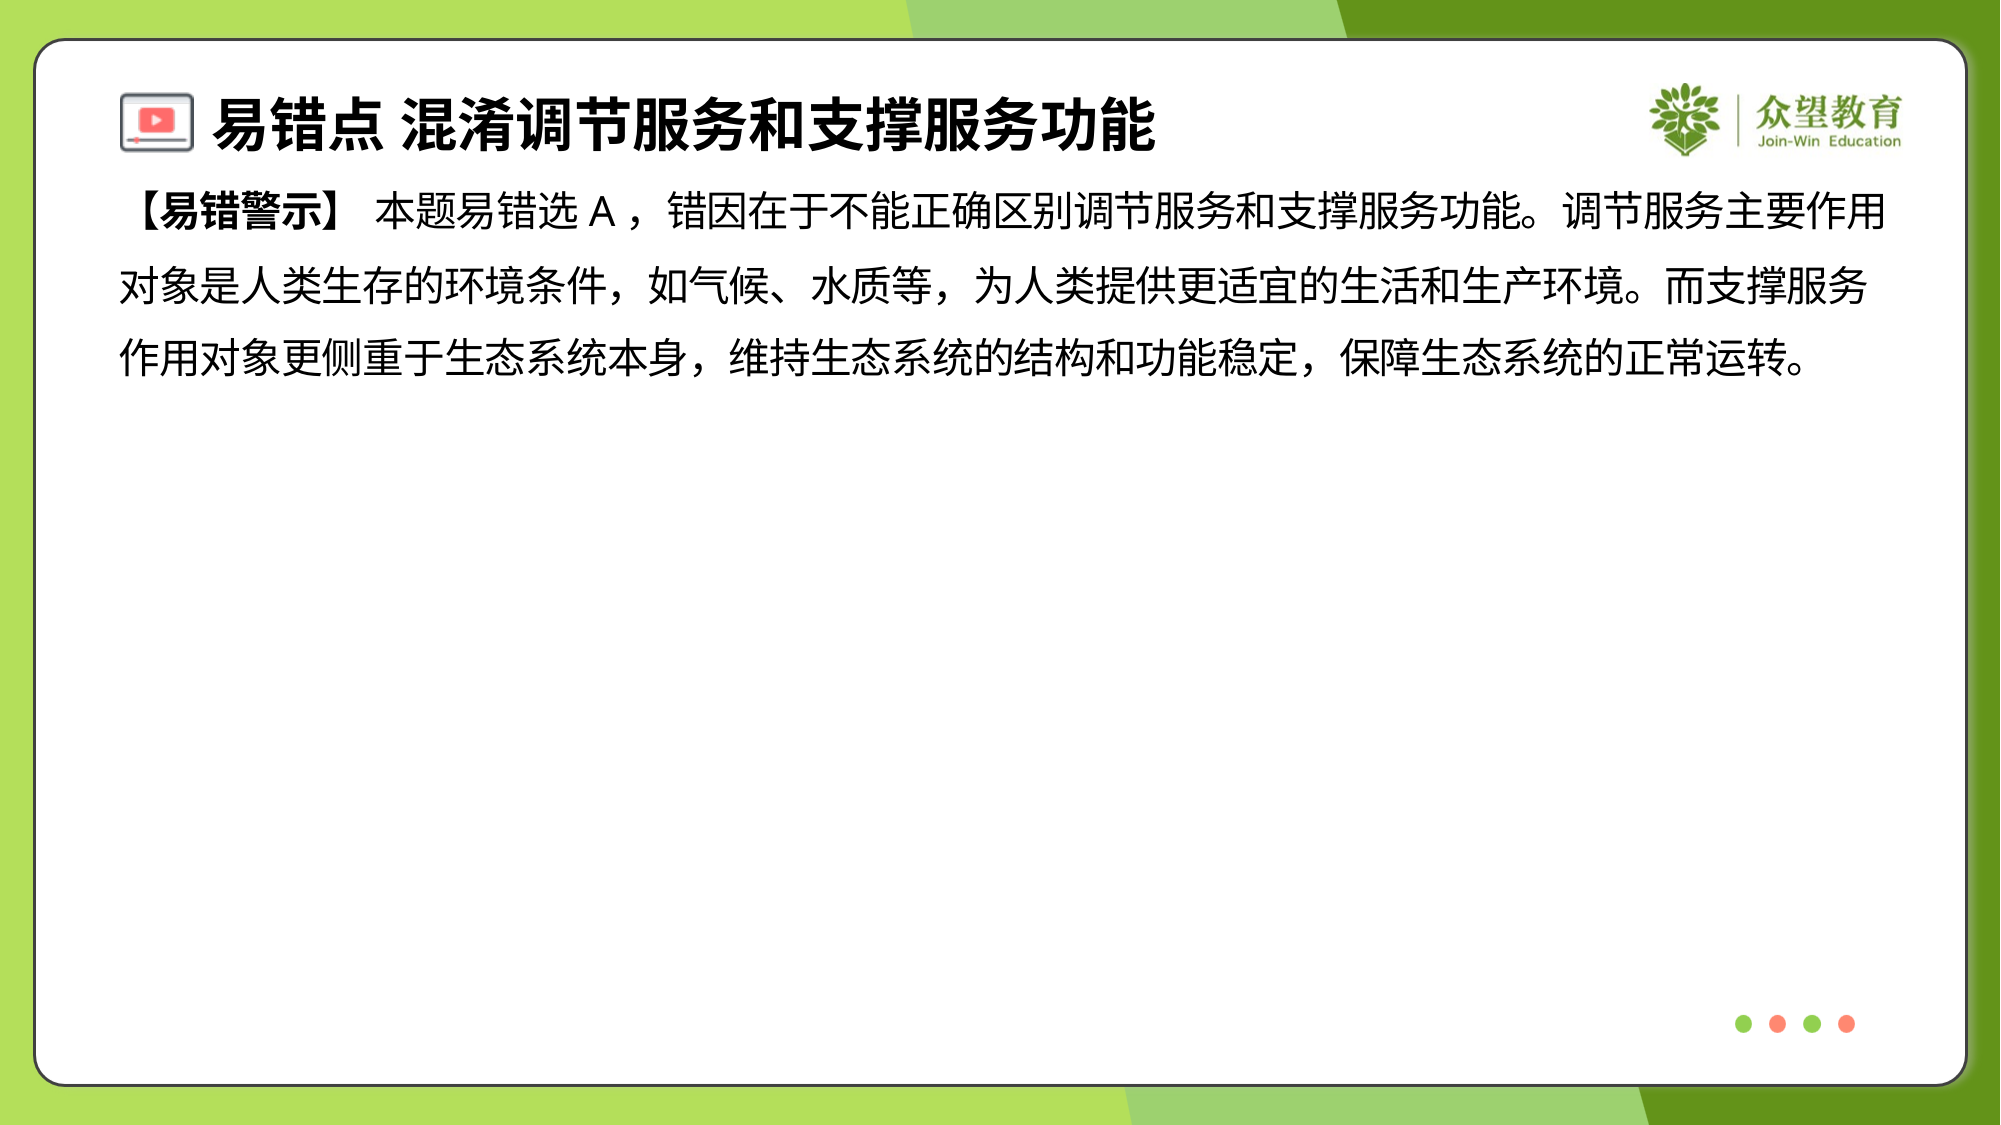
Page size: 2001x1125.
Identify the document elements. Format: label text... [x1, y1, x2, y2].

picture [0, 0, 2000, 1125]
text_box 【易错警示】 本题易错选A，错因在于不能正确区别调节服务和支撑服务功能。调节服务主要作用 对象是人类生存的环境条件，如气候、水质等，为人类提供更适宜的生活和生产环境。而支撑服务 作用对象更侧重于生态系统本身，维持生态系统的结构和功能稳定，保障生态系统的正常运转。 [118, 159, 1883, 375]
